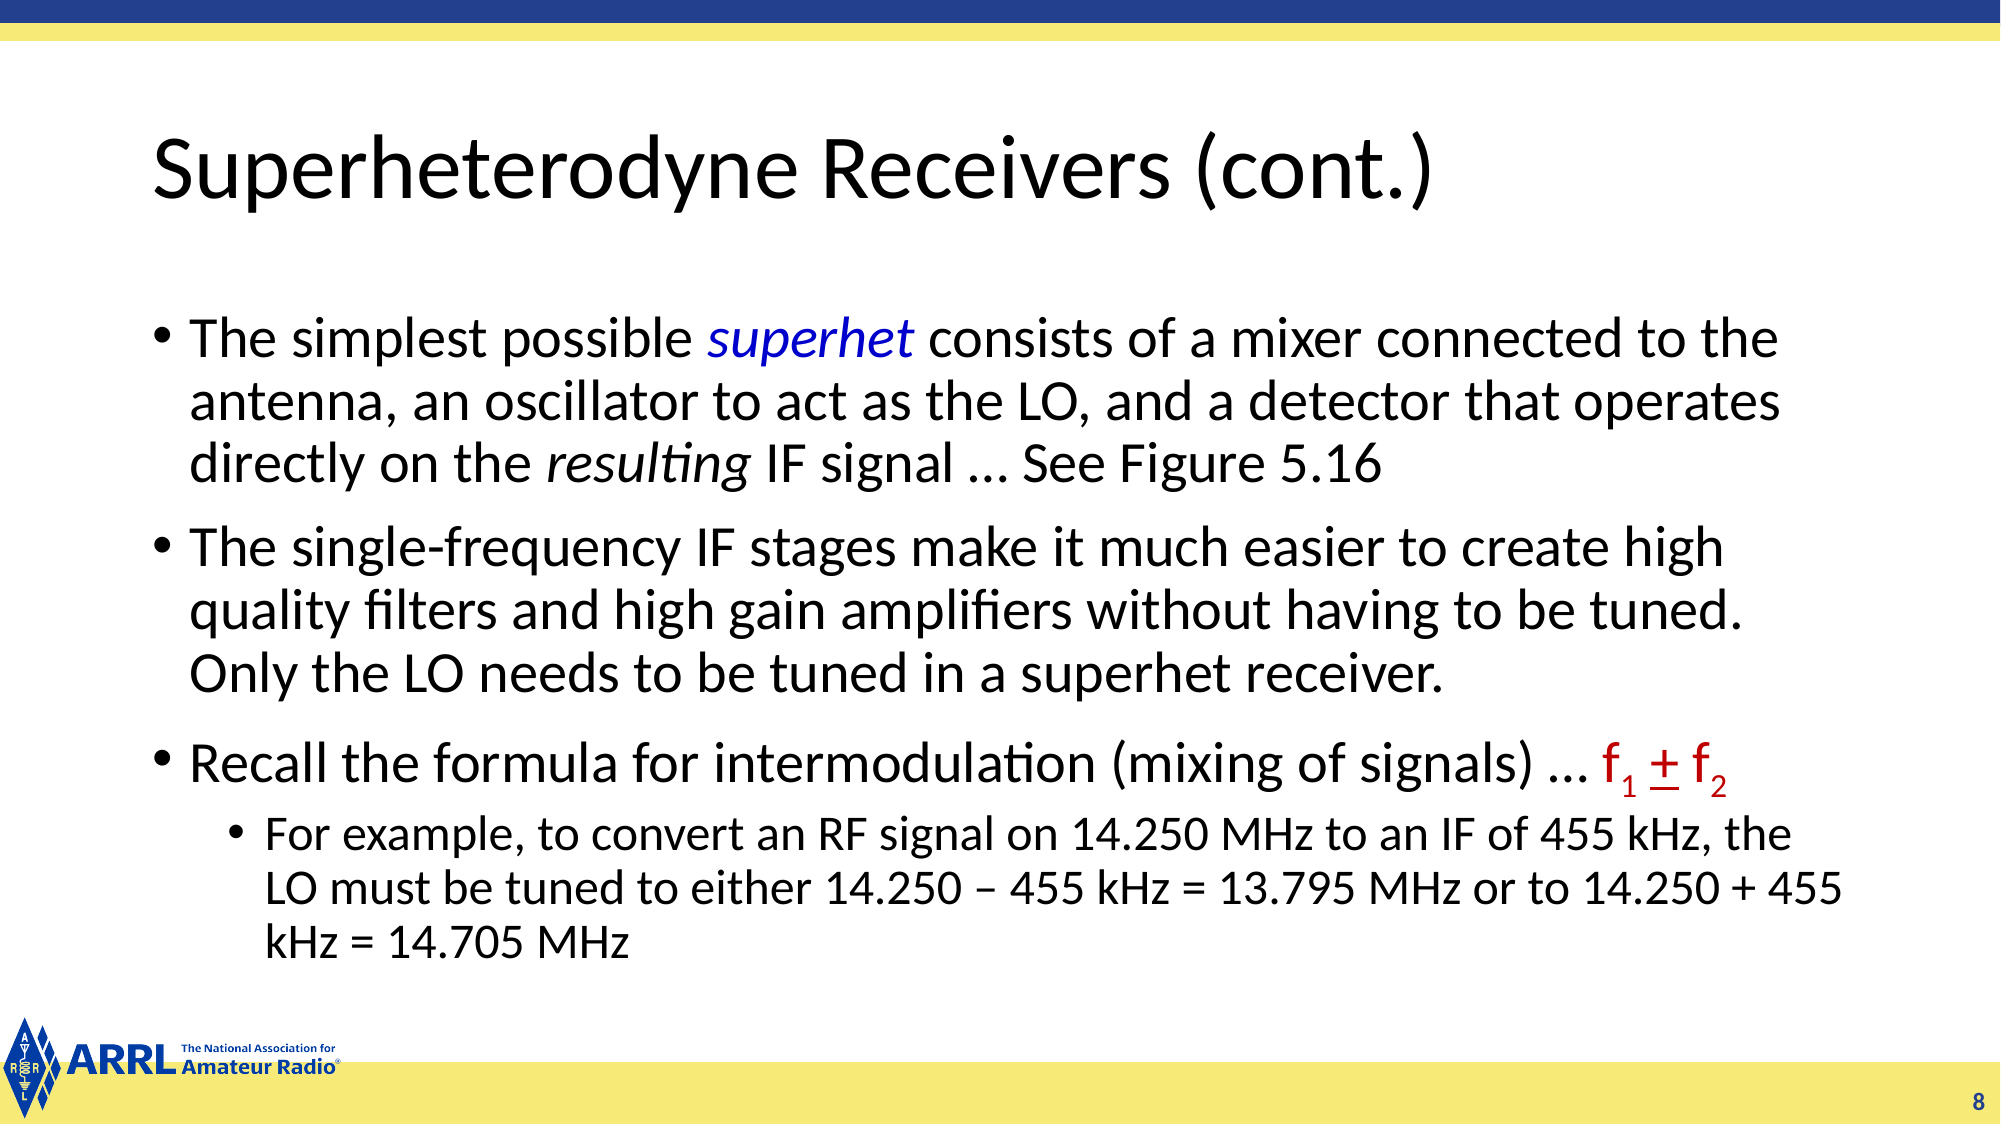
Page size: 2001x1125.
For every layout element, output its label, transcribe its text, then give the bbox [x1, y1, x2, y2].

picture [1, 1015, 342, 1121]
title Superheterodyne Receivers (cont.) [137, 59, 1863, 278]
list The simplest possible superhet consists of a mixer connected to the antenna, an oscillator to act as the LO, and a detector that operates directly on the resulting IF signal … See Figure 5.16 The single-frequency IF stages make it much easier to create high quality filters and high gain amplifiers without having to be tuned. Only the LO needs to be tuned in a superhet receiver. Recall the formula for intermodulation (mixing of signals) … f1 + f2 For example, to convert an RF signal on 14.250 MHz to an IF of 455 kHz, the LO must be tuned to either 14.250 – 455 kHz = 13.795 MHz or to 14.250 + 455 kHz = 14.705 MHz [137, 299, 1863, 1014]
